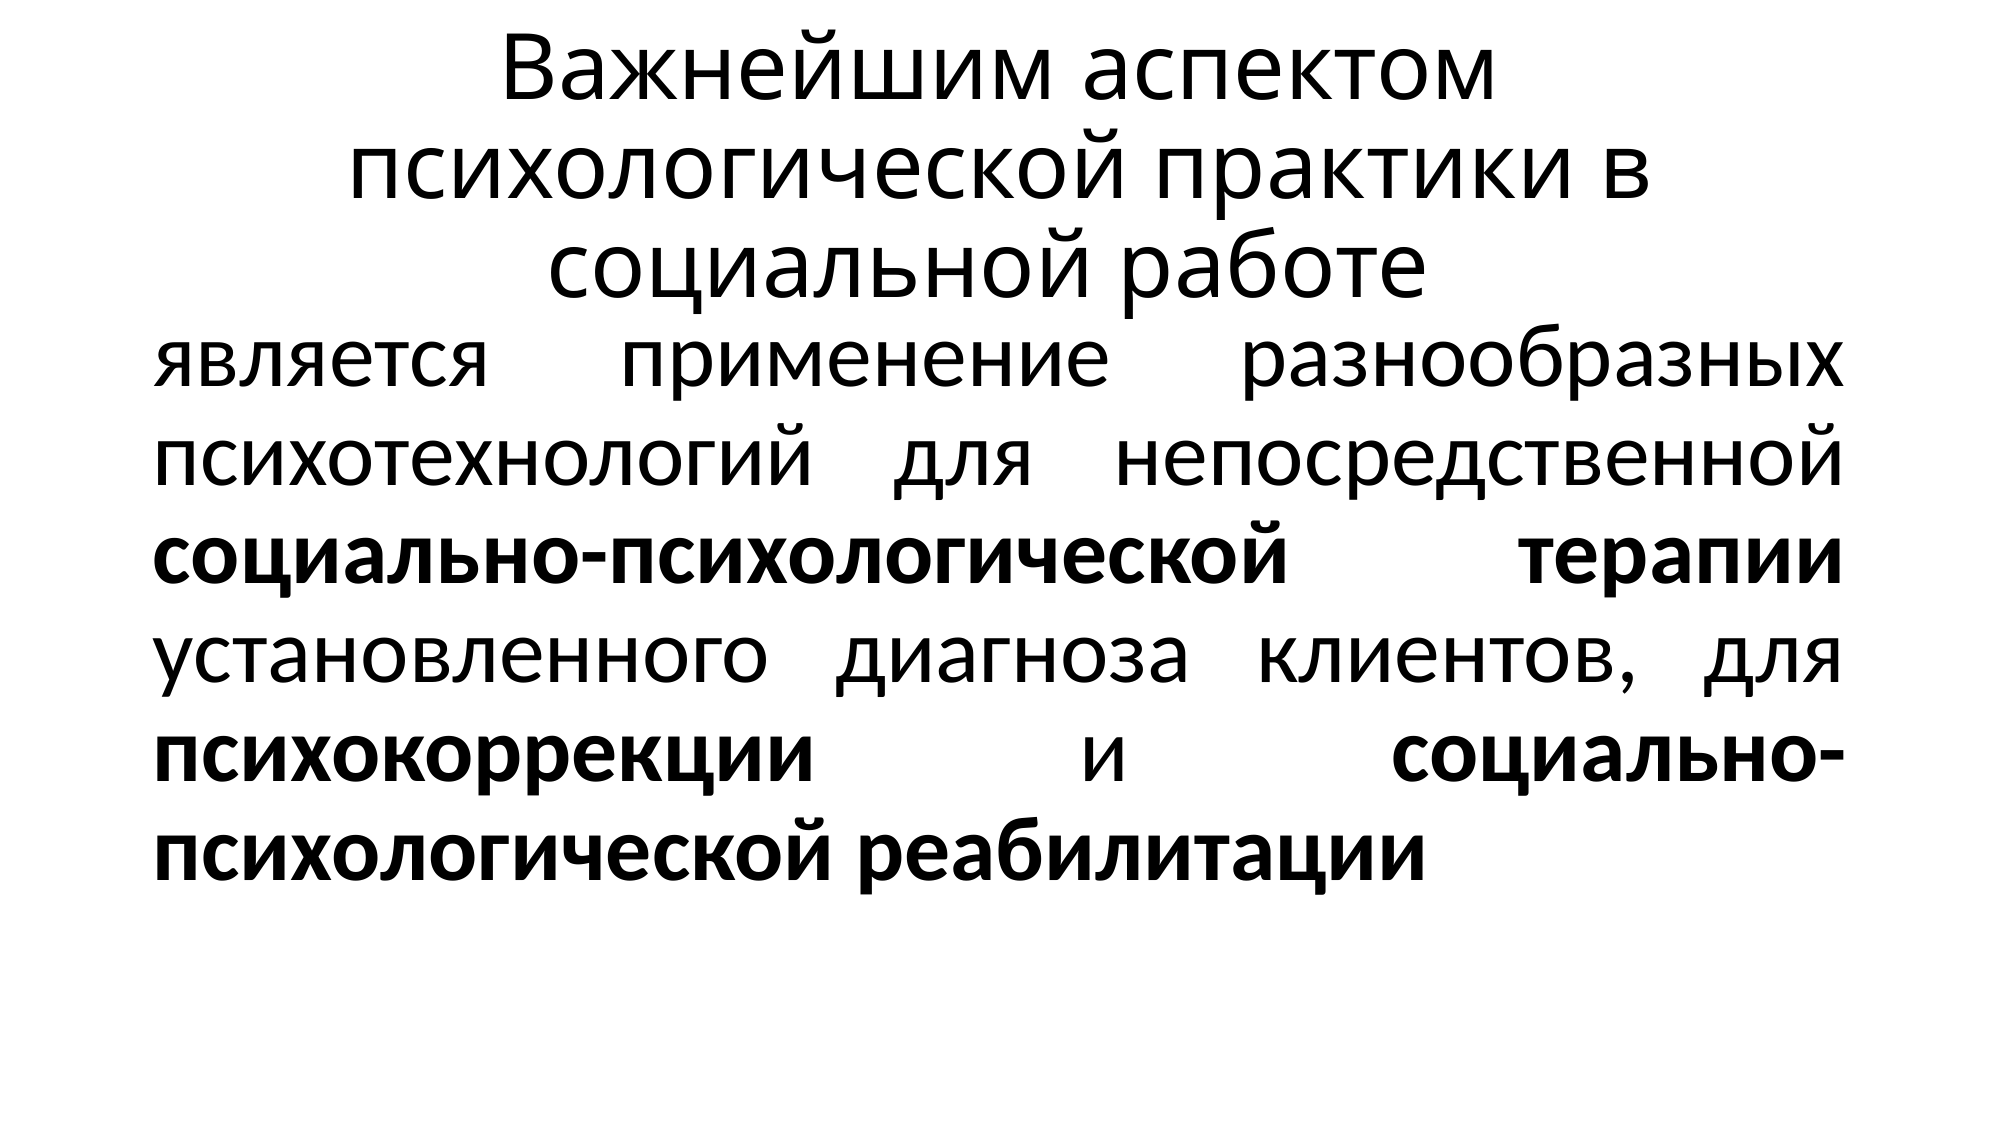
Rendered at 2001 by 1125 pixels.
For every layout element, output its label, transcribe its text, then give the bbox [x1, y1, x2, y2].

title Важнейшим аспектом психологической практики в социальной работе [137, 59, 1863, 278]
list является применение разнообразных психотехнологий для непосредственной социально-психологической терапии установленного диагноза клиентов, для психокоррекции и социально-психологической реабилитации [137, 299, 1863, 1014]
